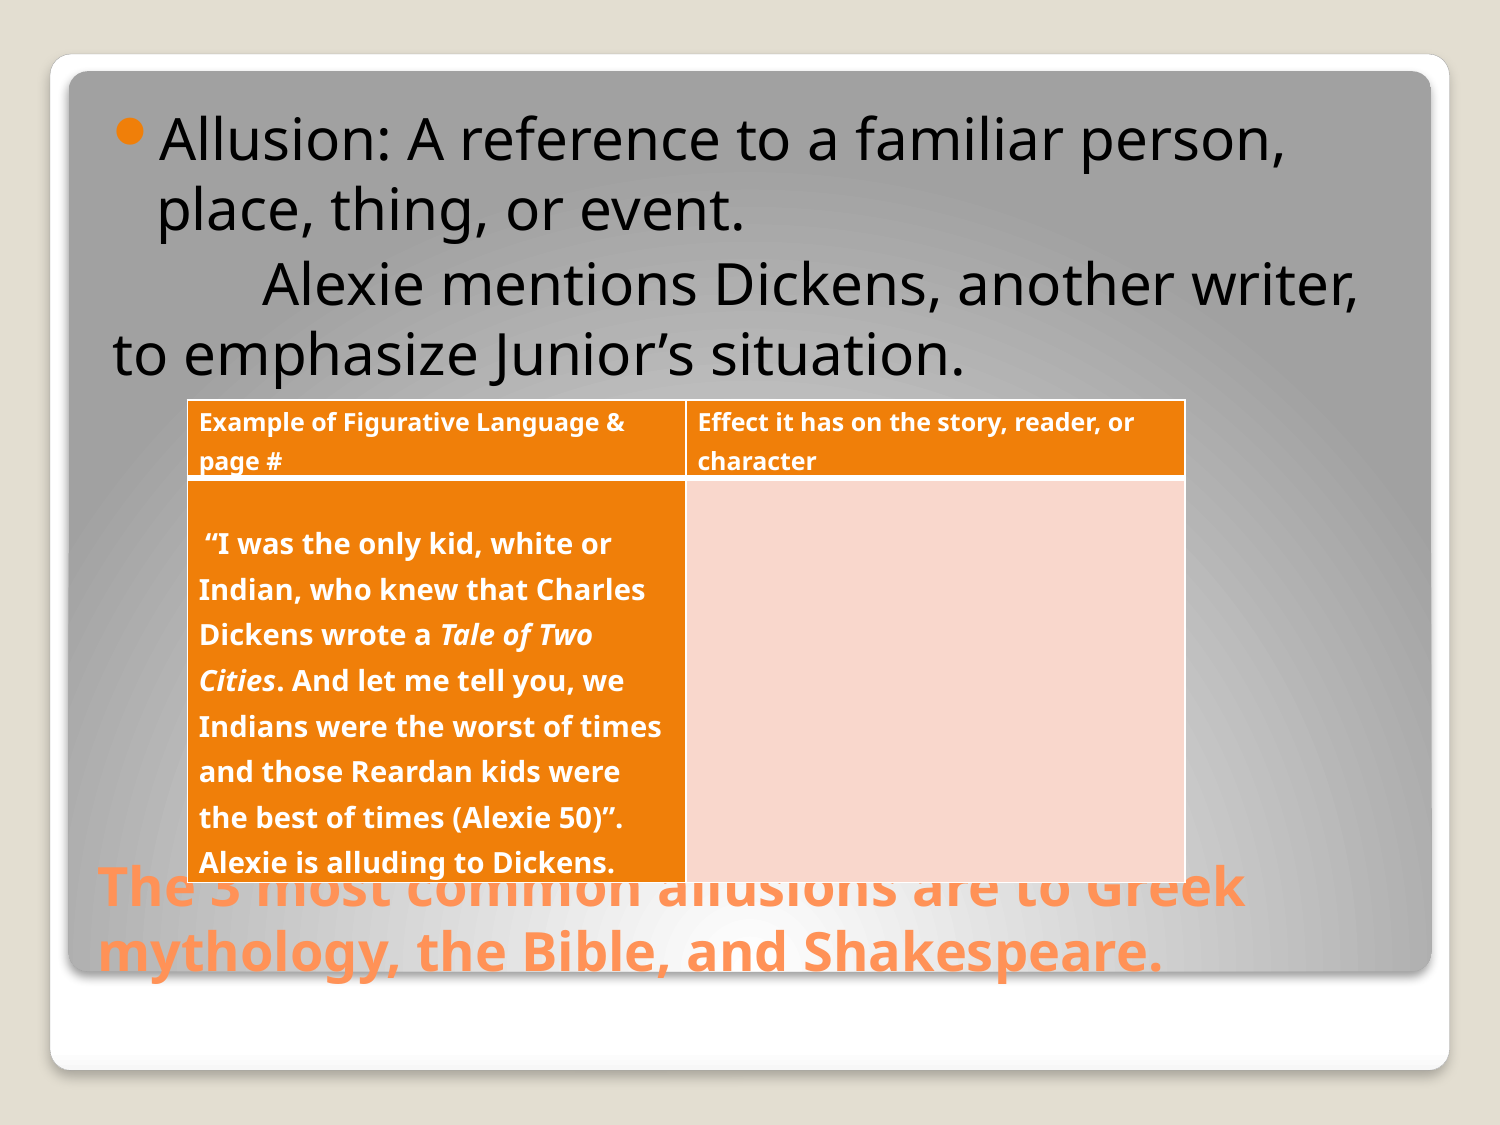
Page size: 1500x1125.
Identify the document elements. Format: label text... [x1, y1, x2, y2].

table_header Example of Figurative Language & page # [188, 401, 685, 475]
list Allusion: A reference to a familiar person, place, thing, or event. Alexie mentions Dickens, another writer, to emphasize Junior’s situation. [82, 86, 1425, 938]
table_cell [687, 481, 1184, 882]
title The 3 most common allusions are to Greek mythology, the Bible, and Shakespeare. [82, 938, 1425, 990]
table_header Effect it has on the story, reader, or character [687, 401, 1184, 475]
table_cell “I was the only kid, white or Indian, who knew that Charles Dickens wrote a Tale of Two Cities. And let me tell you, we Indians were the worst of times and those Reardan kids were the best of times (Alexie 50)”. Alexie is alluding to Dickens. [188, 481, 685, 882]
